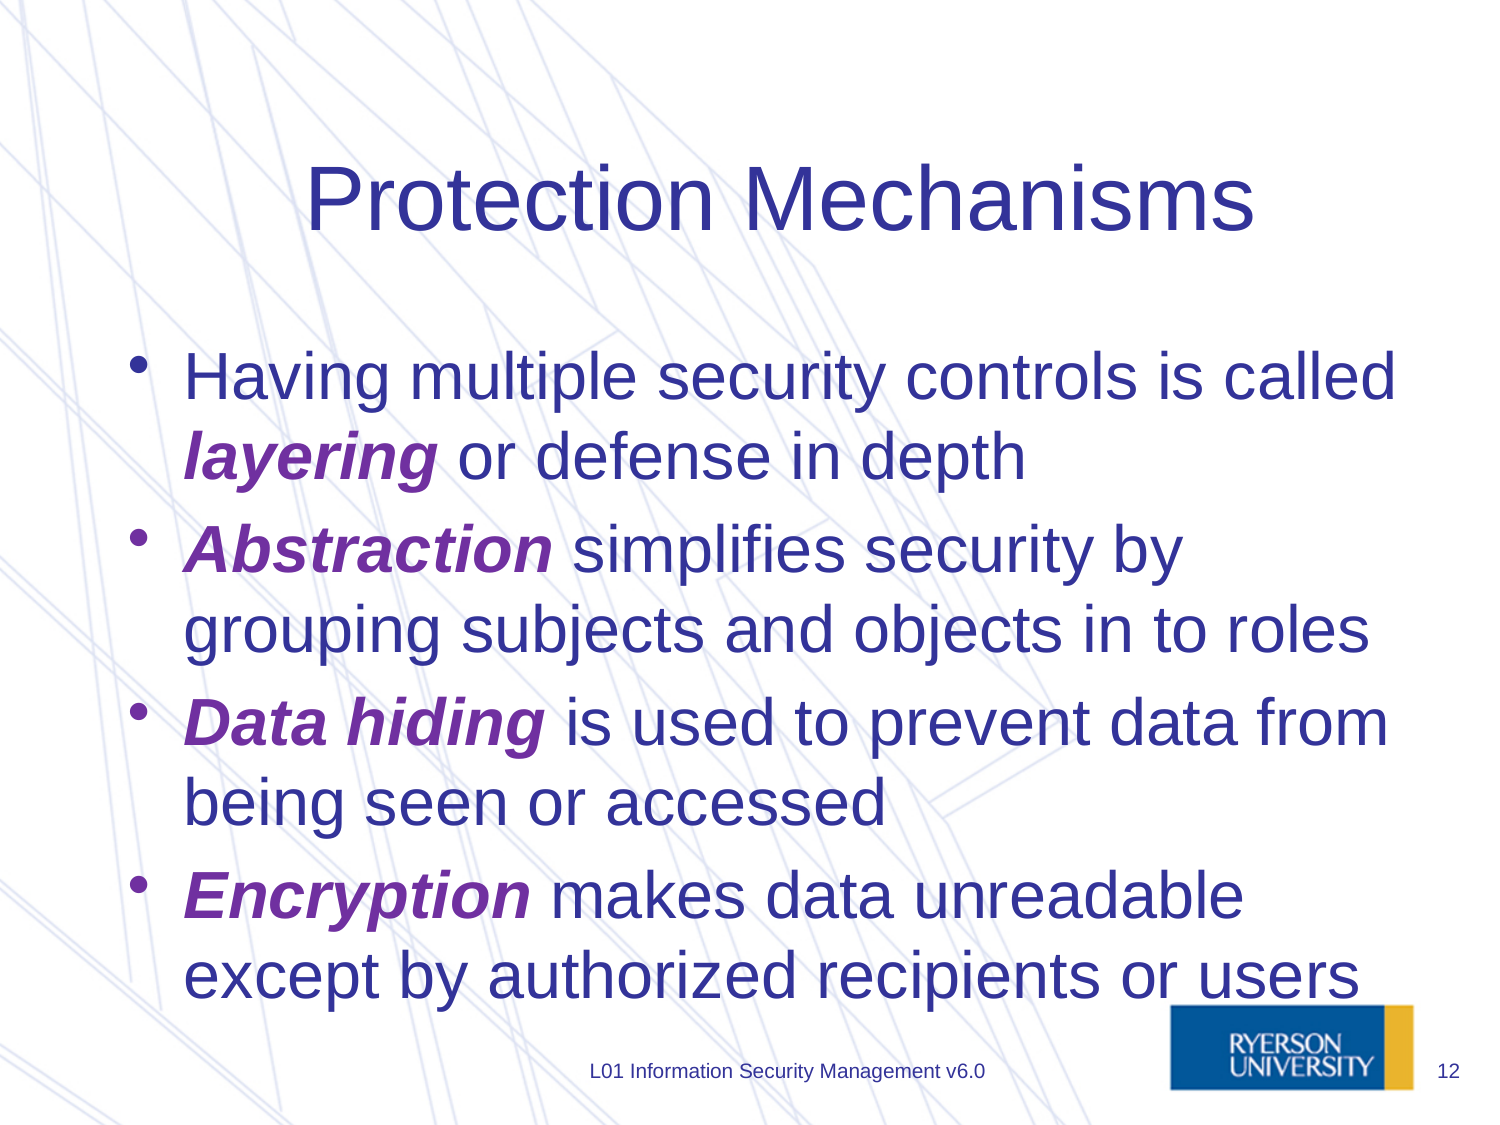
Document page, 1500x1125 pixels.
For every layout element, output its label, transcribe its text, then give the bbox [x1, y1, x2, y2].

footer L01 Information Security Management v6.0 [449, 1049, 1126, 1113]
picture [0, 0, 1500, 1125]
title Protection Mechanisms [112, 99, 1451, 288]
slide_number 12 [1399, 1049, 1476, 1113]
list Having multiple security controls is called layering or defense in depth Abstraction simplifies security by grouping subjects and objects in to roles Data hiding is used to prevent data from being seen or accessed Encryption makes data unreadable except by authorized recipients or users [112, 324, 1451, 1001]
